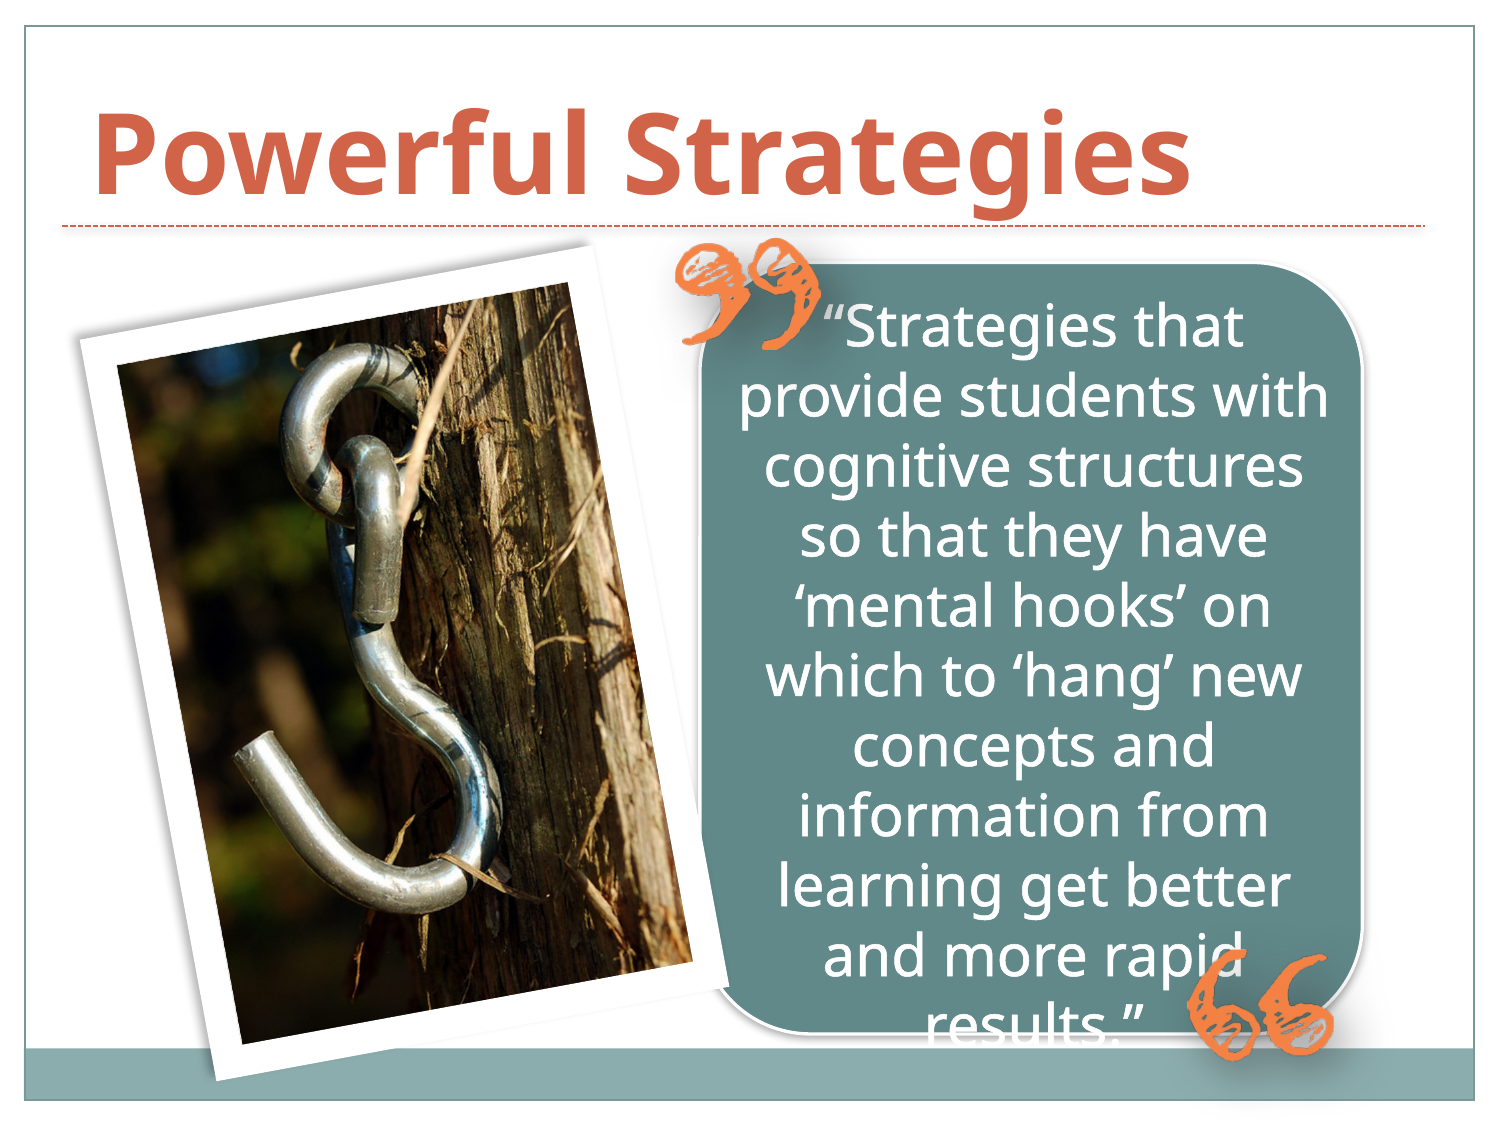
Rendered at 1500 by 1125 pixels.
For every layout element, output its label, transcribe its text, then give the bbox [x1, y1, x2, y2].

text_box Powerful Strategies [74, 74, 1413, 222]
picture [118, 283, 692, 1044]
text_box [698, 331, 1365, 1036]
picture [1187, 949, 1334, 1062]
text_box [867, 260, 1315, 280]
picture [674, 237, 821, 350]
text_box “Strategies that provide students with cognitive structures so that they have ‘mental hooks’ on which to ‘hang’ new concepts and information from learning get better and more rapid results.” [712, 280, 1356, 843]
